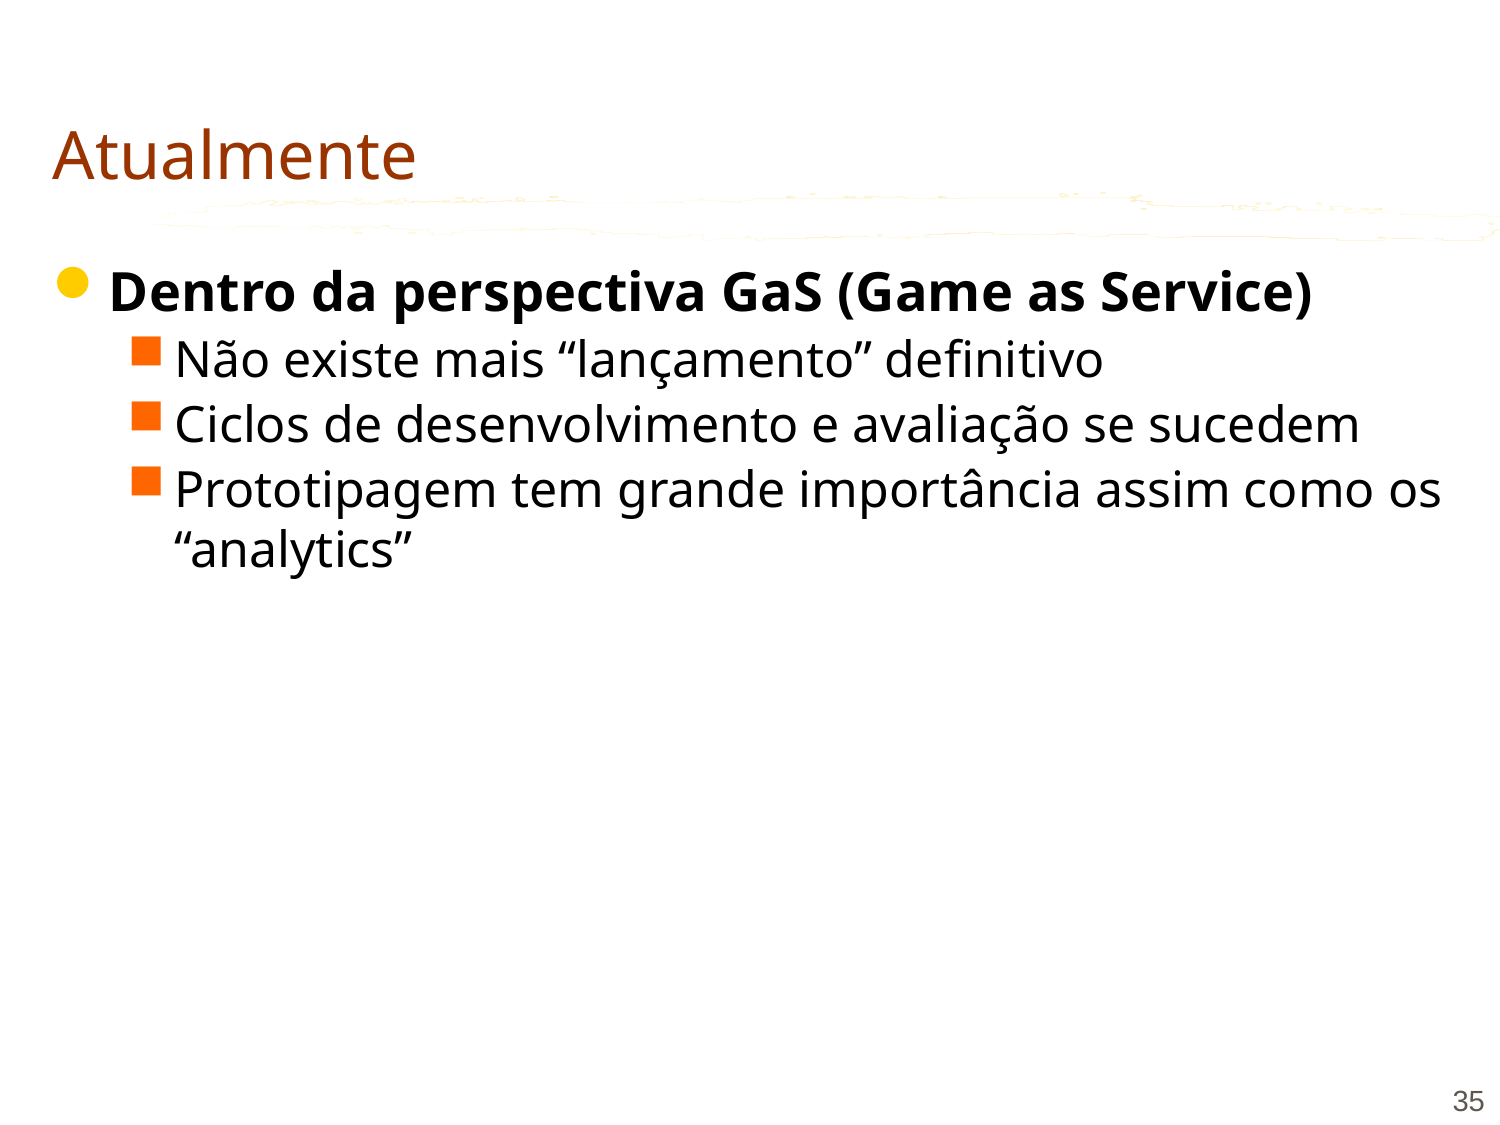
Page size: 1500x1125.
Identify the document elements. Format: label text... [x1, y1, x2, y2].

list Dentro da perspectiva GaS (Game as Service) Não existe mais “lançamento” definitivo Ciclos de desenvolvimento e avaliação se sucedem Prototipagem tem grande importância assim como os “analytics” [37, 249, 1476, 1026]
slide_number 35 [1187, 1049, 1500, 1125]
title Atualmente [37, 12, 1434, 201]
